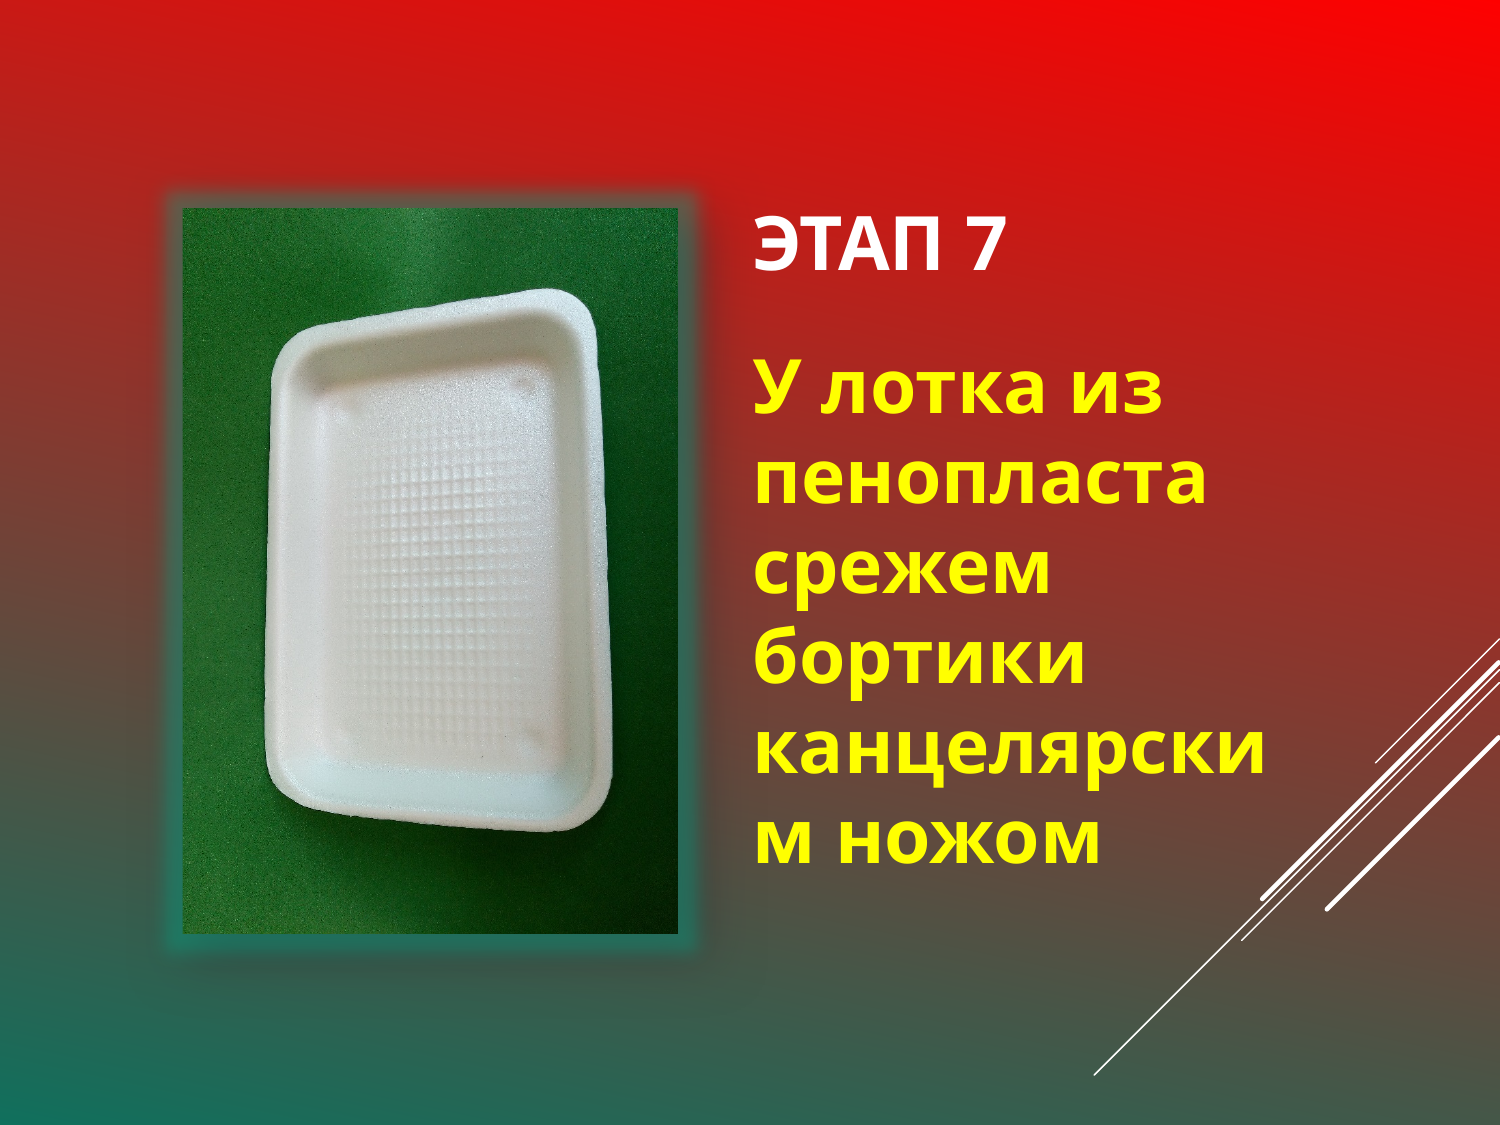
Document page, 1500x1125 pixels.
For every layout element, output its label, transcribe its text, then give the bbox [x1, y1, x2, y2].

list У лотка из пенопласта срежем бортики канцелярским ножом [737, 330, 1333, 893]
picture [182, 208, 679, 934]
title Этап 7 [737, 181, 1322, 293]
